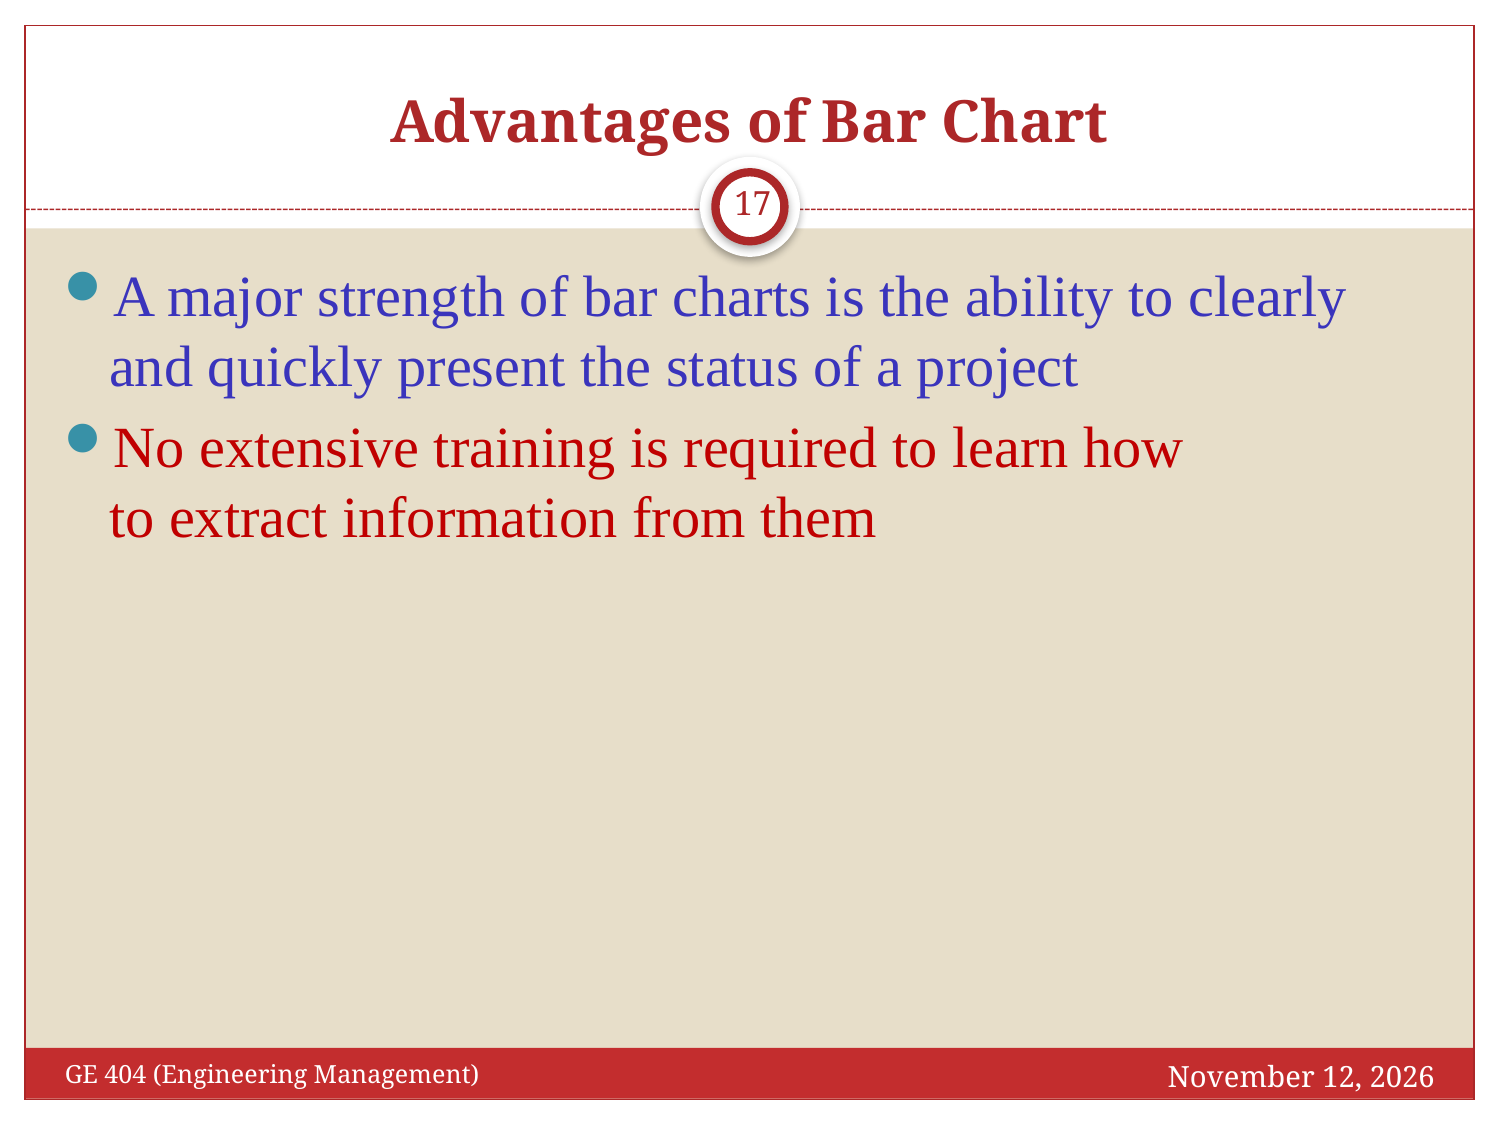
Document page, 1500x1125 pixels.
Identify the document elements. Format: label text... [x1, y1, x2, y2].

footer GE 404 (Engineering Management) [50, 1051, 638, 1112]
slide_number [950, 1050, 1450, 1111]
title Advantages of Bar Chart [49, 37, 1450, 162]
slide_number 17 [715, 168, 791, 241]
list A major strength of bar charts is the ability to clearly and quickly present the status of a project No extensive training is required to learn how to extract information from them [49, 250, 1445, 1001]
